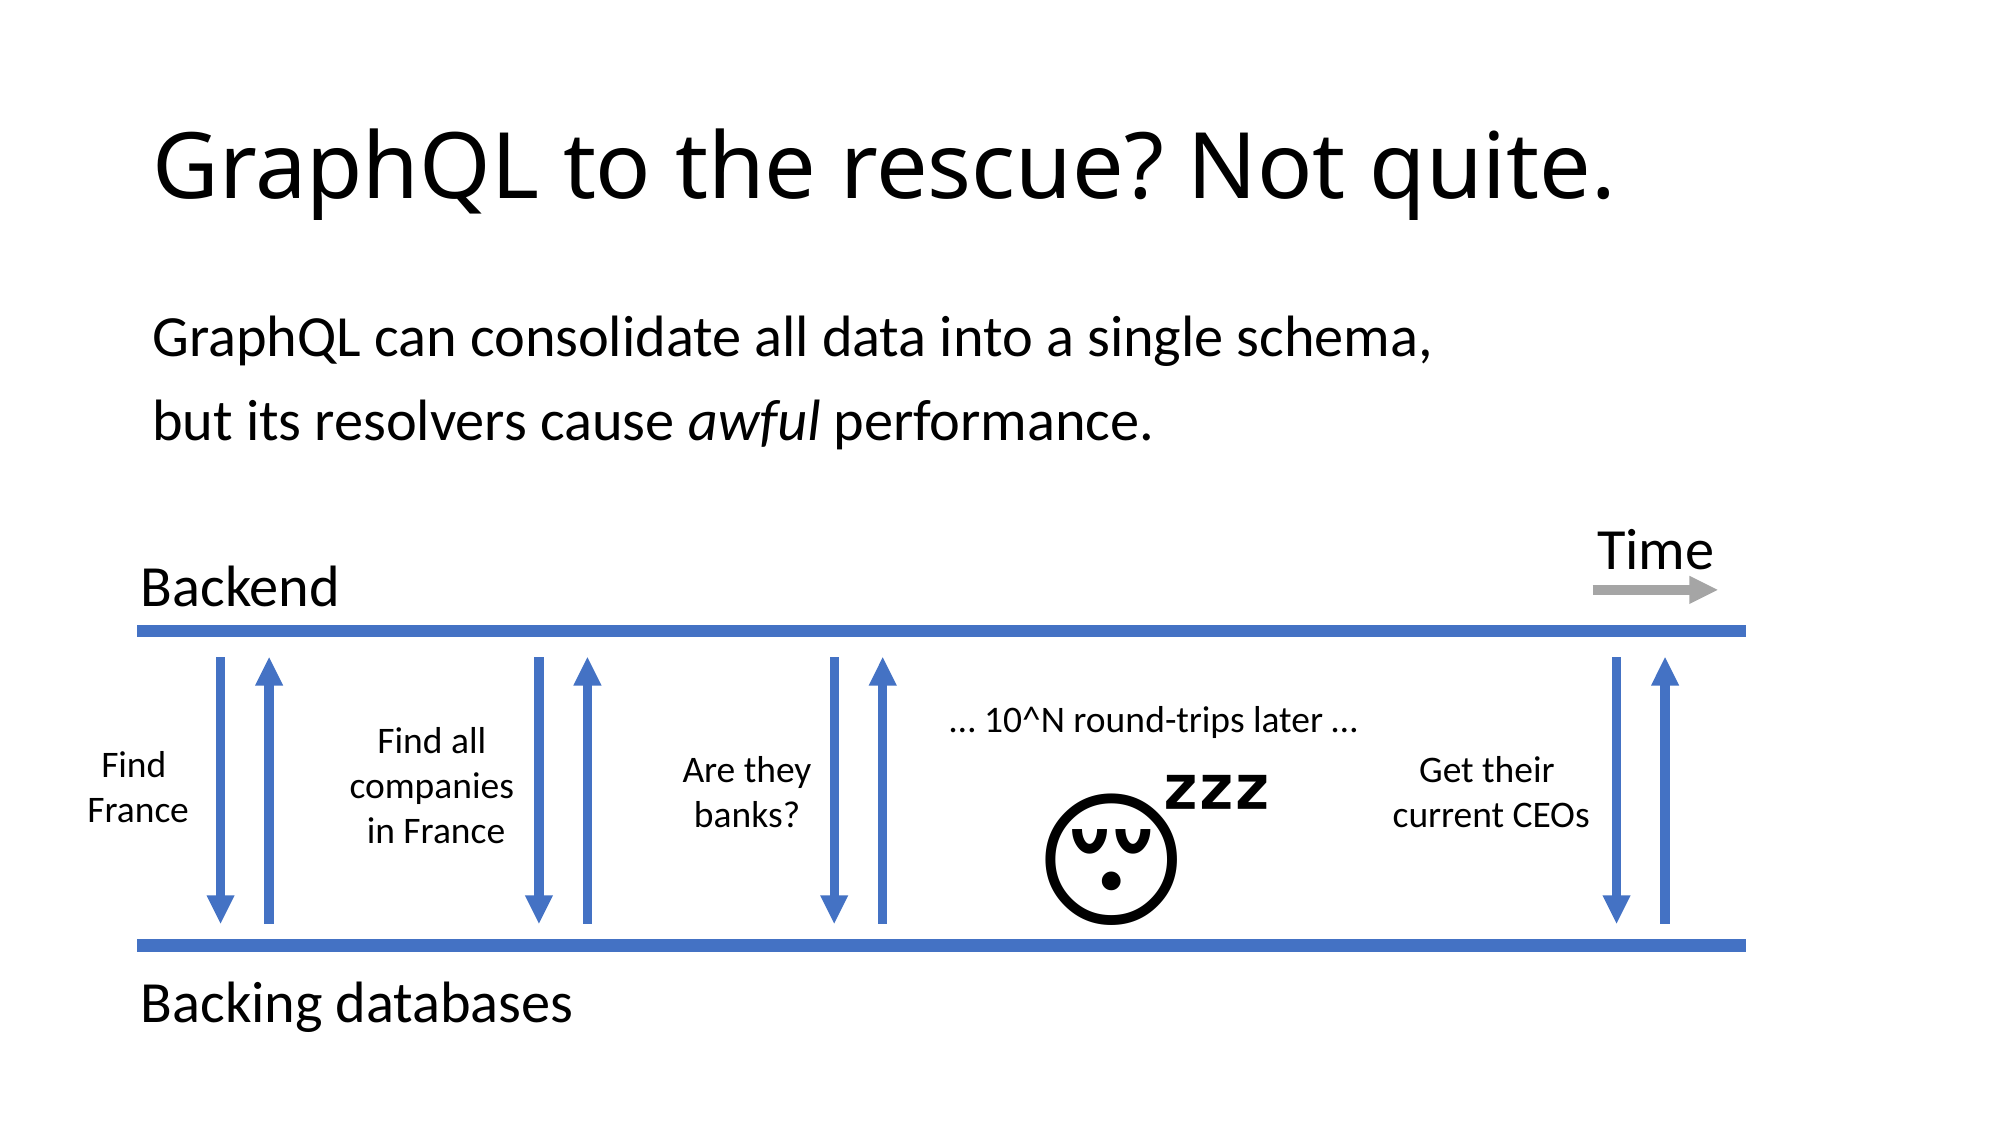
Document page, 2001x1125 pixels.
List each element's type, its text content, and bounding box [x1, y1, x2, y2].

text_box 😴 [1018, 757, 1289, 945]
text_box Backing databases [125, 964, 1851, 1091]
text_box Backend [125, 548, 1851, 675]
text_box Time [1582, 512, 1754, 590]
text_box GraphQL can consolidate all data into a single schema, but its resolvers cause awful performance. [137, 277, 1863, 568]
text_box Find France [72, 732, 204, 837]
text_box 😴 [1018, 946, 1289, 952]
text_box Are they banks? [667, 738, 827, 843]
text_box Find all companies in France [334, 708, 538, 859]
title GraphQL to the rescue? Not quite. [137, 59, 1863, 277]
text_box … 10^N round-trips later … [934, 687, 1373, 748]
text_box Get their current CEOs [1377, 738, 1605, 843]
